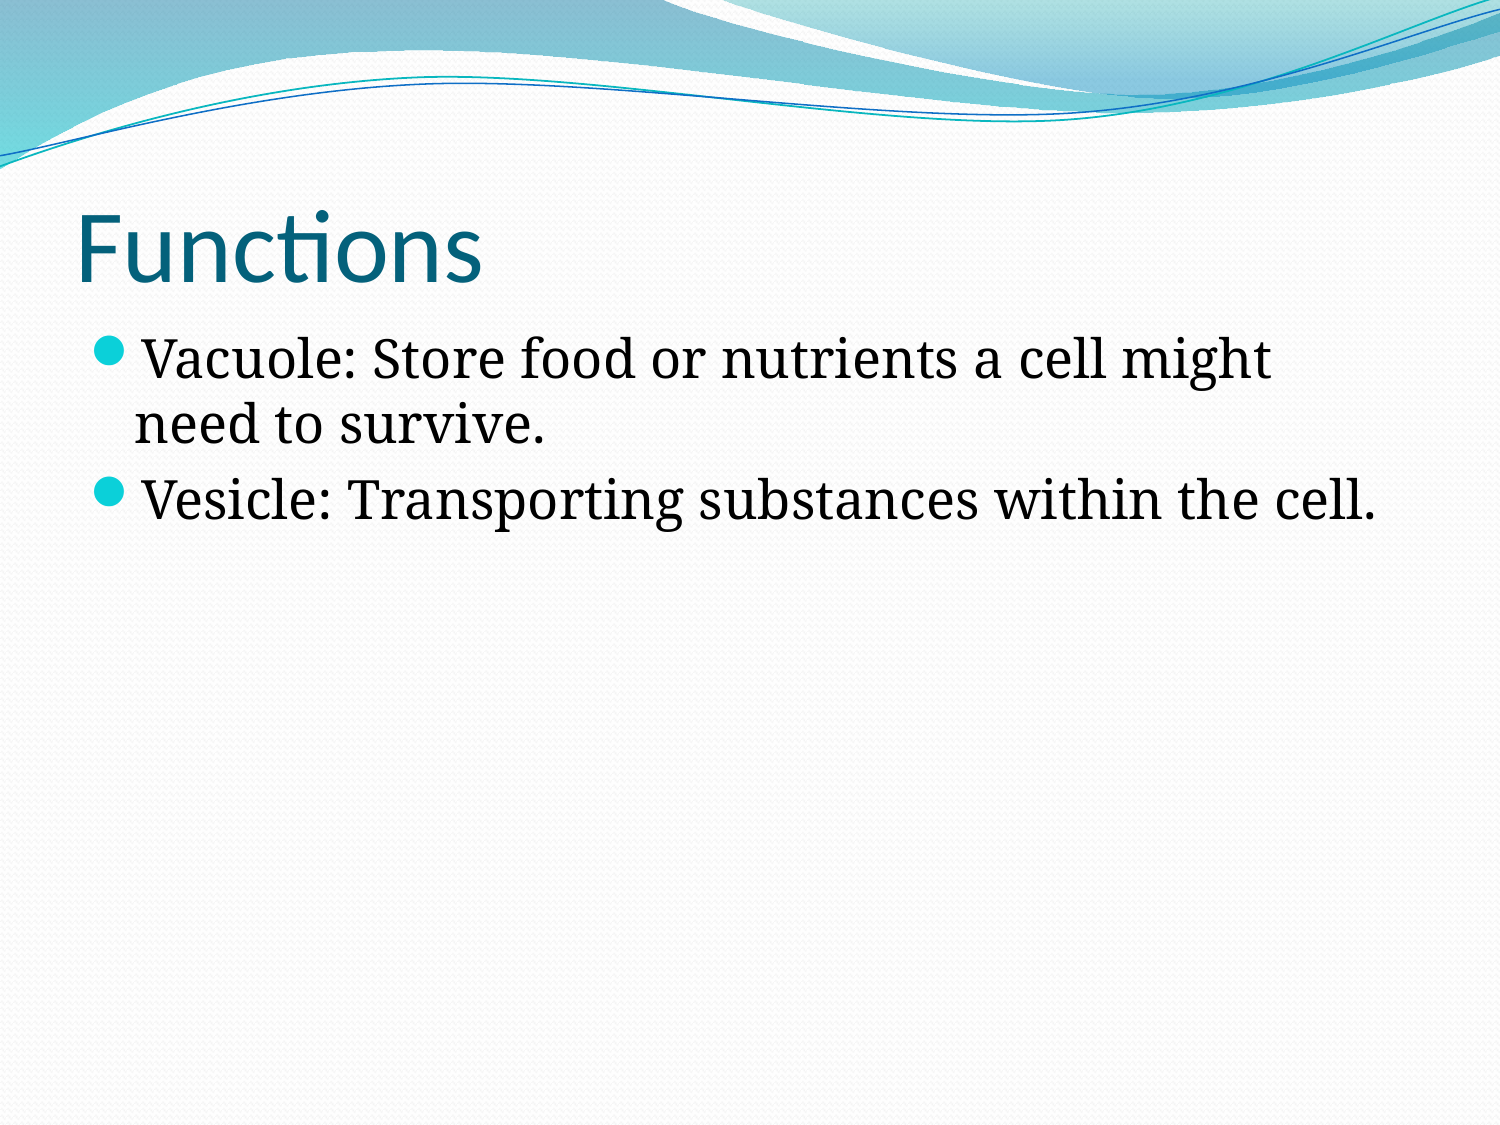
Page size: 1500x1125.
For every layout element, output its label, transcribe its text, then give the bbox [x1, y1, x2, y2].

title Functions [75, 115, 1425, 303]
list Vacuole: Store food or nutrients a cell might need to survive. Vesicle: Transporting substances within the cell. [75, 317, 1425, 1038]
